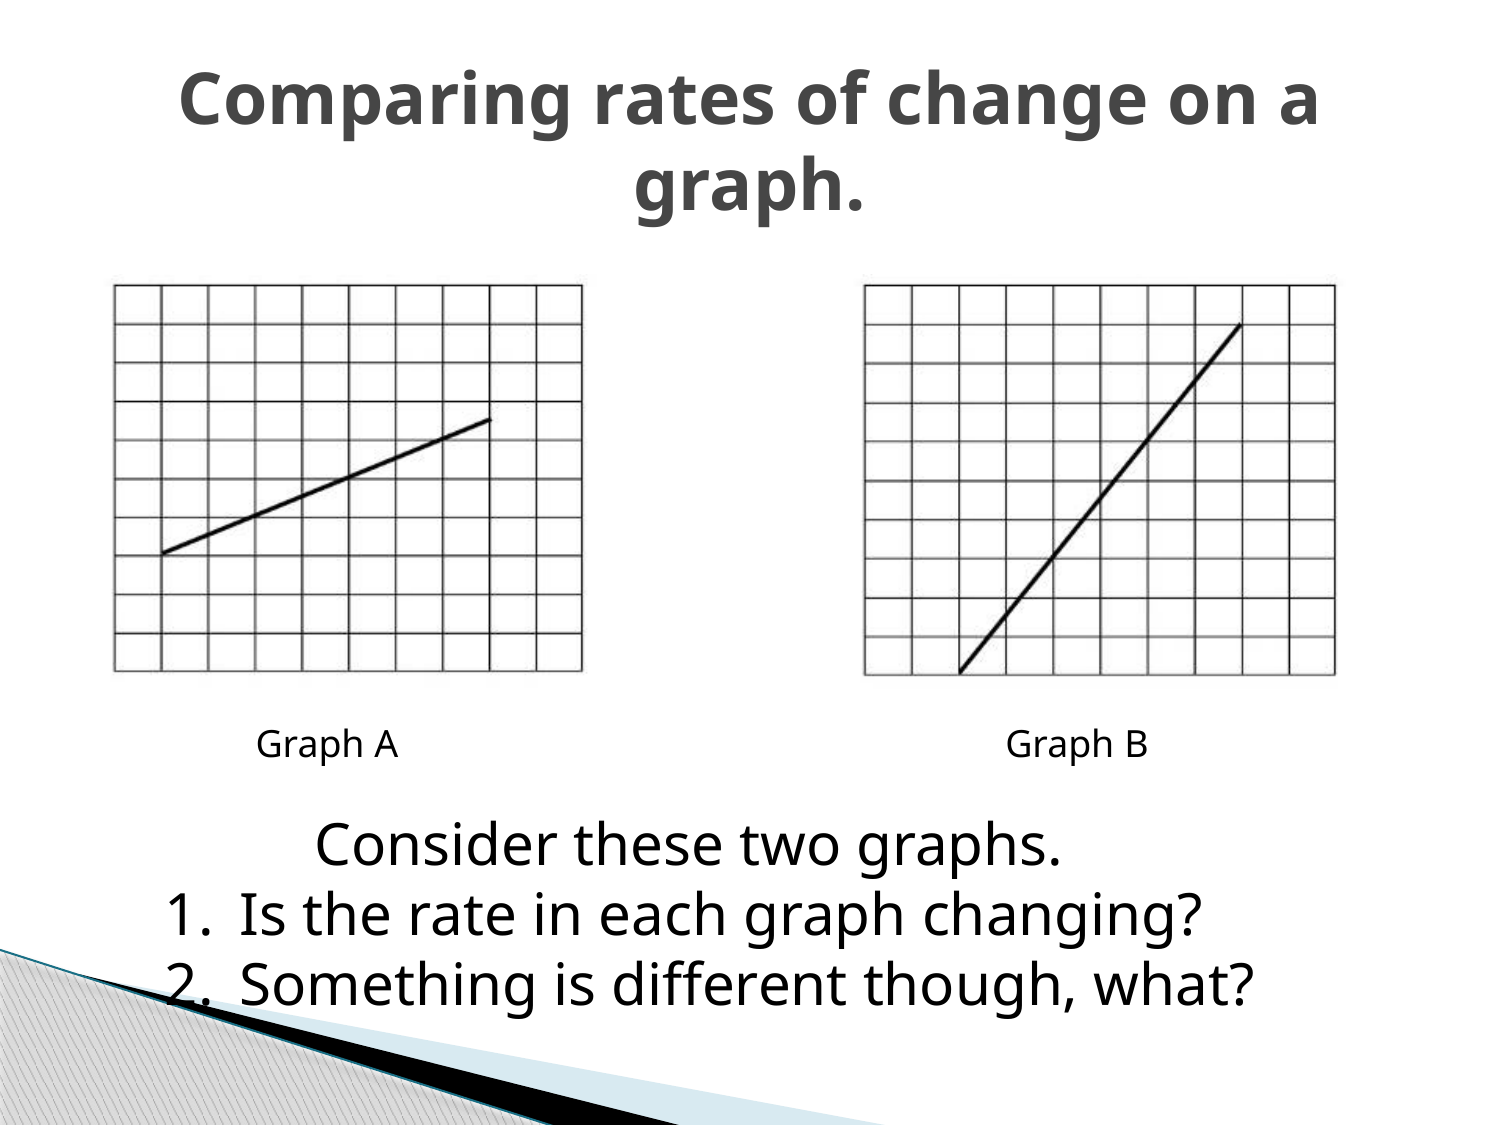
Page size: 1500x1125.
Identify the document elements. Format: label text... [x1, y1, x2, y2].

text_box Graph A [240, 712, 414, 773]
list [99, 274, 598, 688]
title Comparing rates of change on a graph. [75, 45, 1425, 233]
picture [849, 274, 1351, 692]
text_box Consider these two graphs. Is the rate in each graph changing? Something is different though, what? [149, 800, 1350, 1025]
text_box Graph B [990, 712, 1164, 773]
